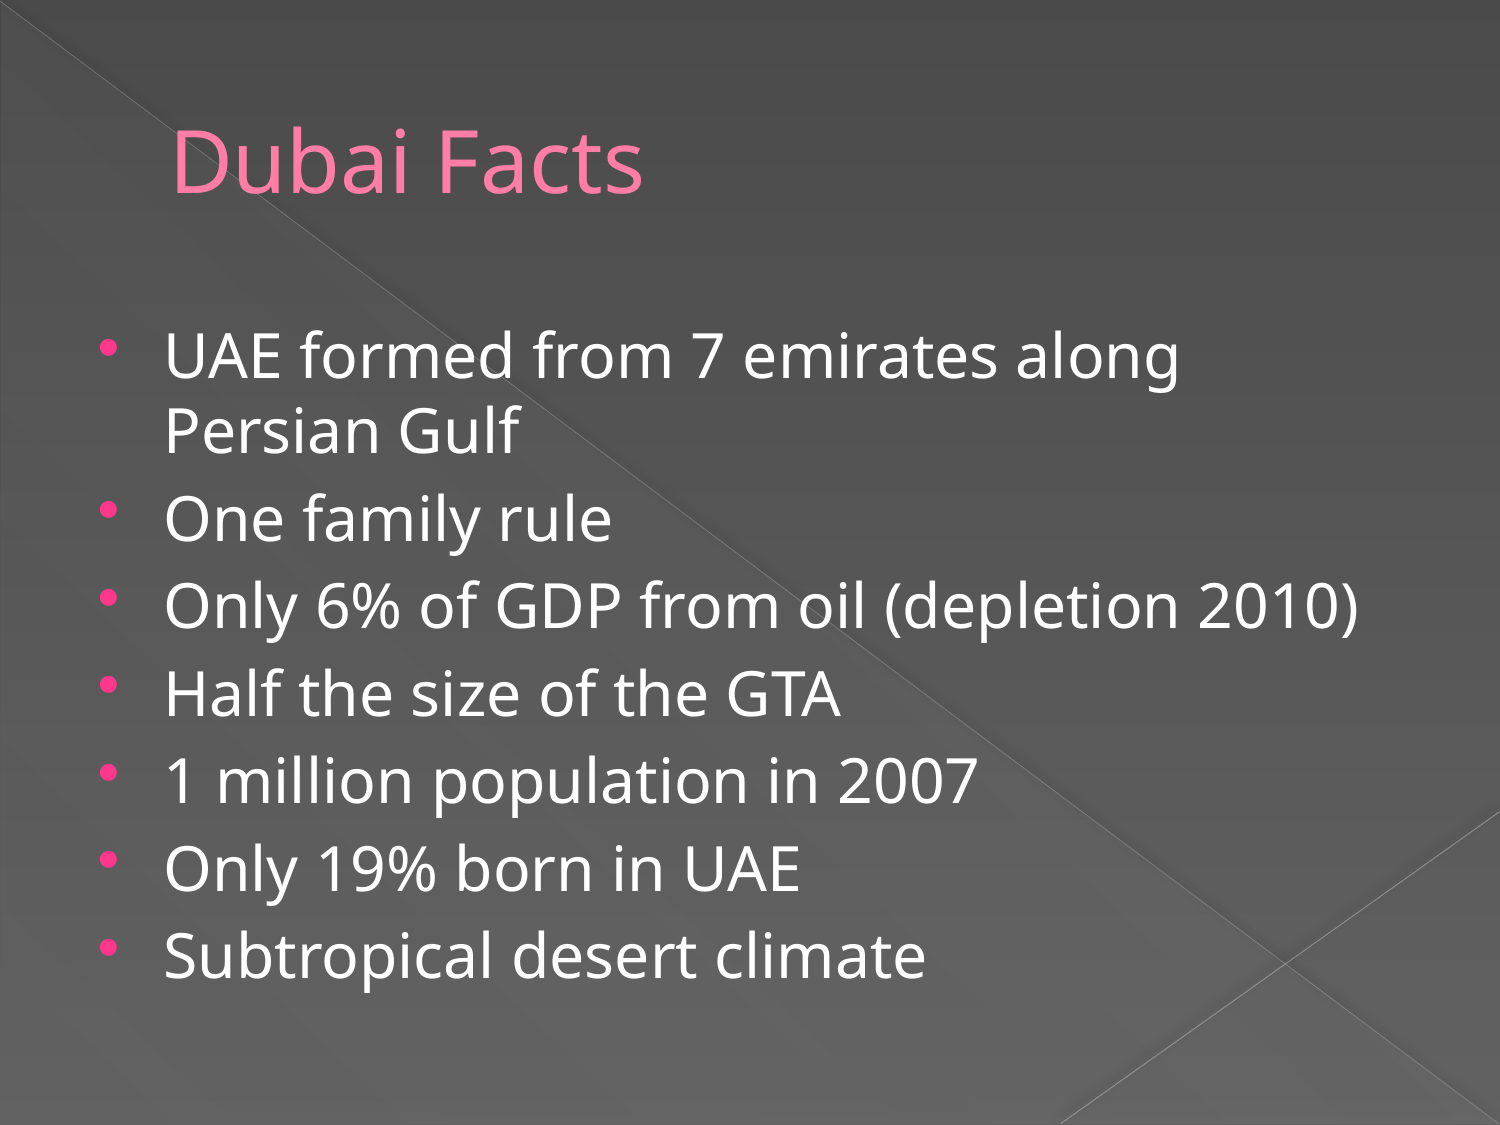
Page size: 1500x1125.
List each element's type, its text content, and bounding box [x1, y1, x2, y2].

list UAE formed from 7 emirates along Persian Gulf One family rule Only 6% of GDP from oil (depletion 2010) Half the size of the GTA 1 million population in 2007 Only 19% born in UAE Subtropical desert climate [75, 308, 1425, 1059]
title Dubai Facts [75, 43, 1425, 274]
